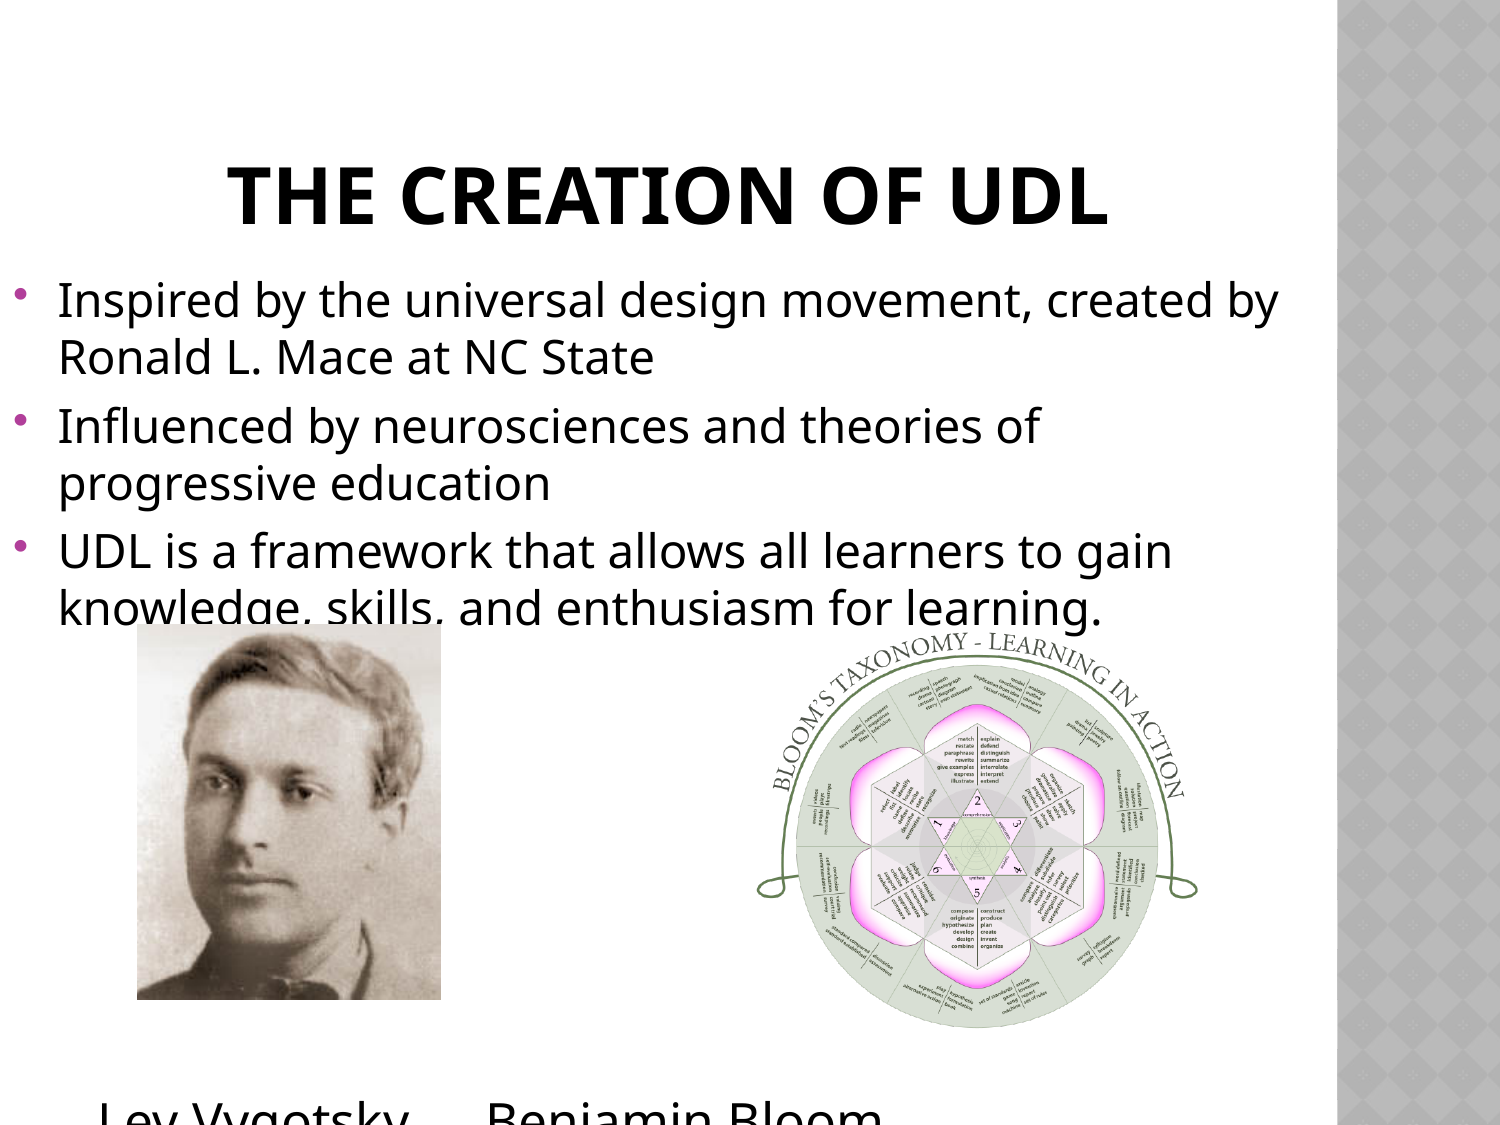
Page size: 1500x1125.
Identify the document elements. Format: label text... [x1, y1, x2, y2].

picture [749, 624, 1205, 1038]
title The Creation of UDL [75, 52, 1263, 240]
list Inspired by the universal design movement, created by Ronald L. Mace at NC State Influenced by neurosciences and theories of progressive education UDL is a framework that allows all learners to gain knowledge, skills, and enthusiasm for learning. Lev Vygotsky Benjamin Bloom [0, 262, 1313, 1125]
picture [137, 624, 441, 1001]
